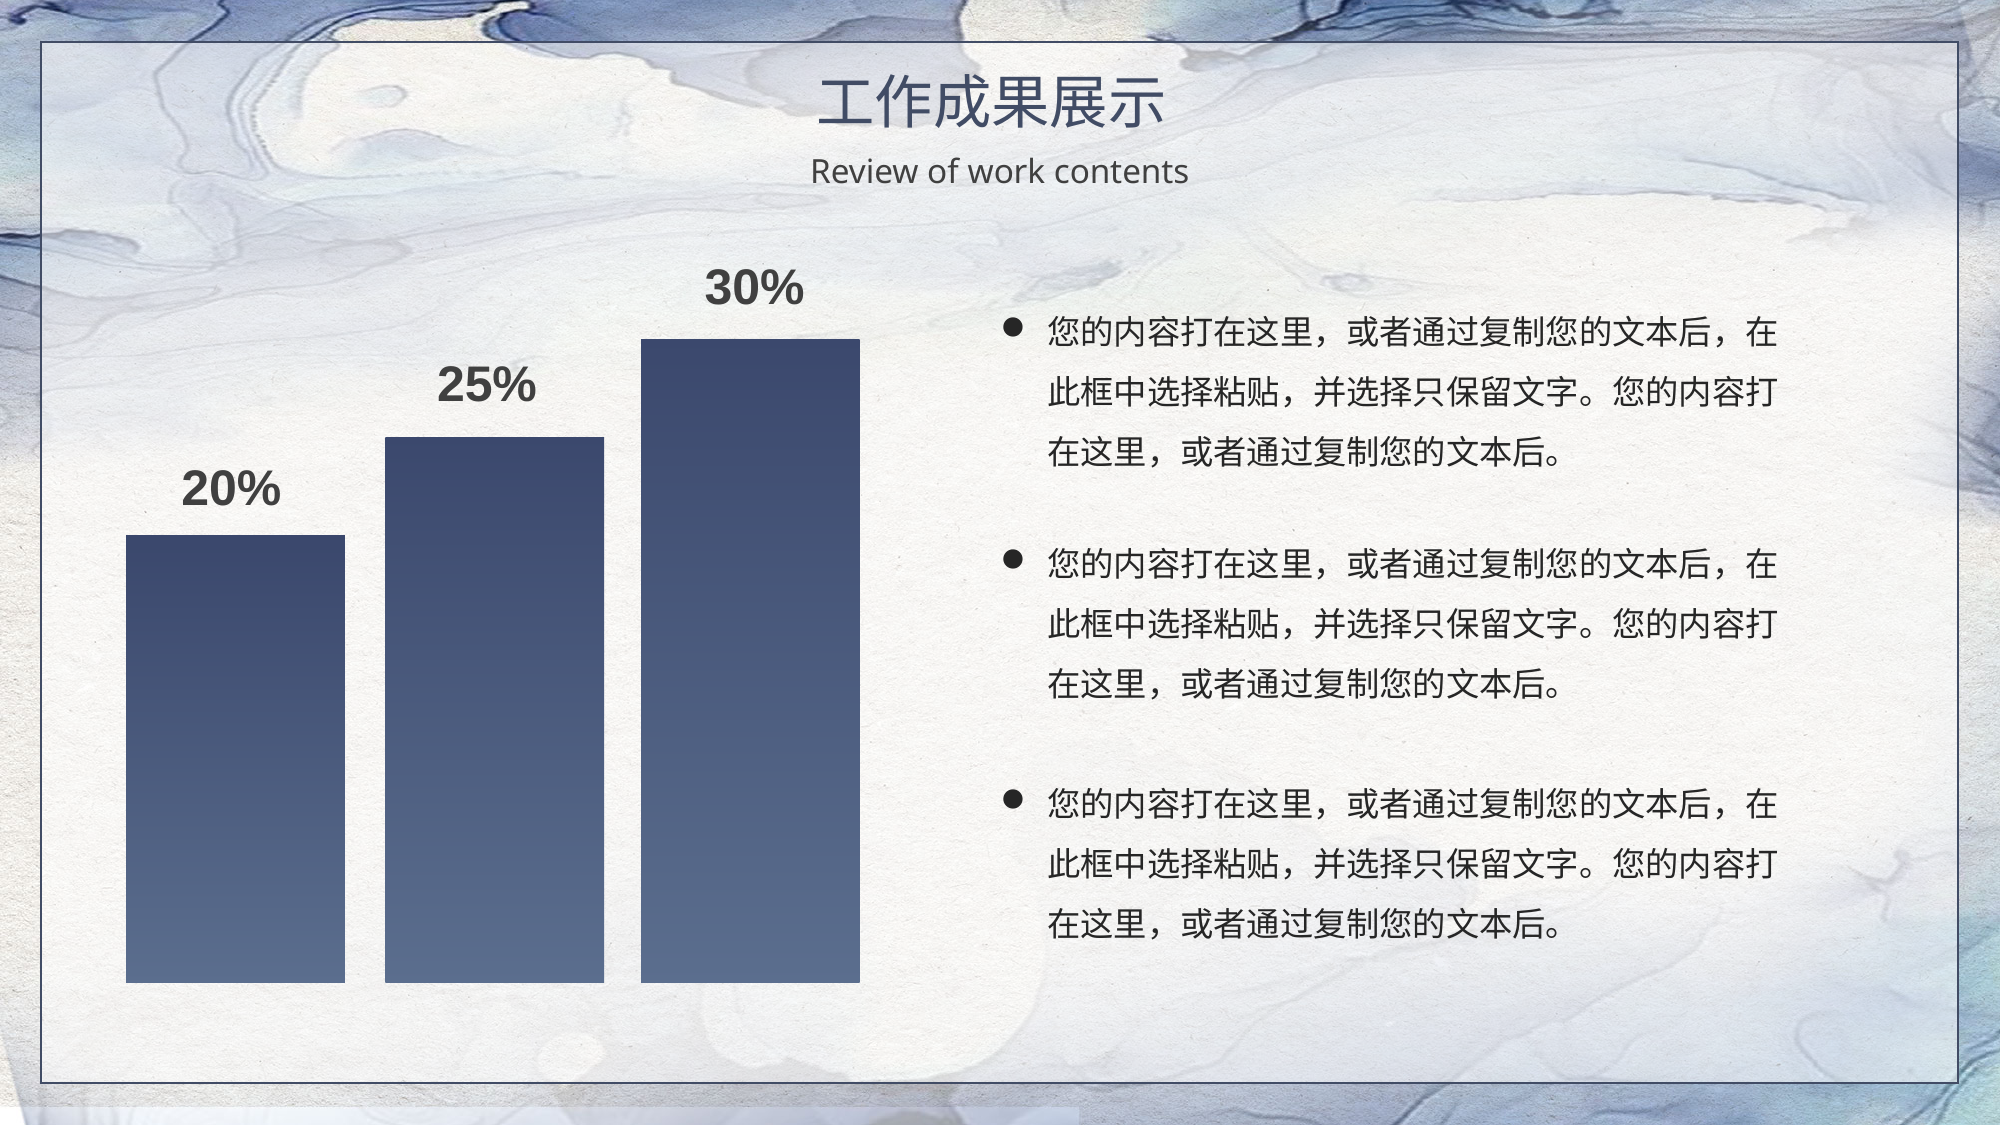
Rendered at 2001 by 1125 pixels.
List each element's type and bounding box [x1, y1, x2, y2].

picture [0, 0, 2000, 1125]
text_box [789, 57, 1211, 199]
text_box [117, 246, 868, 983]
text_box [985, 284, 1808, 953]
